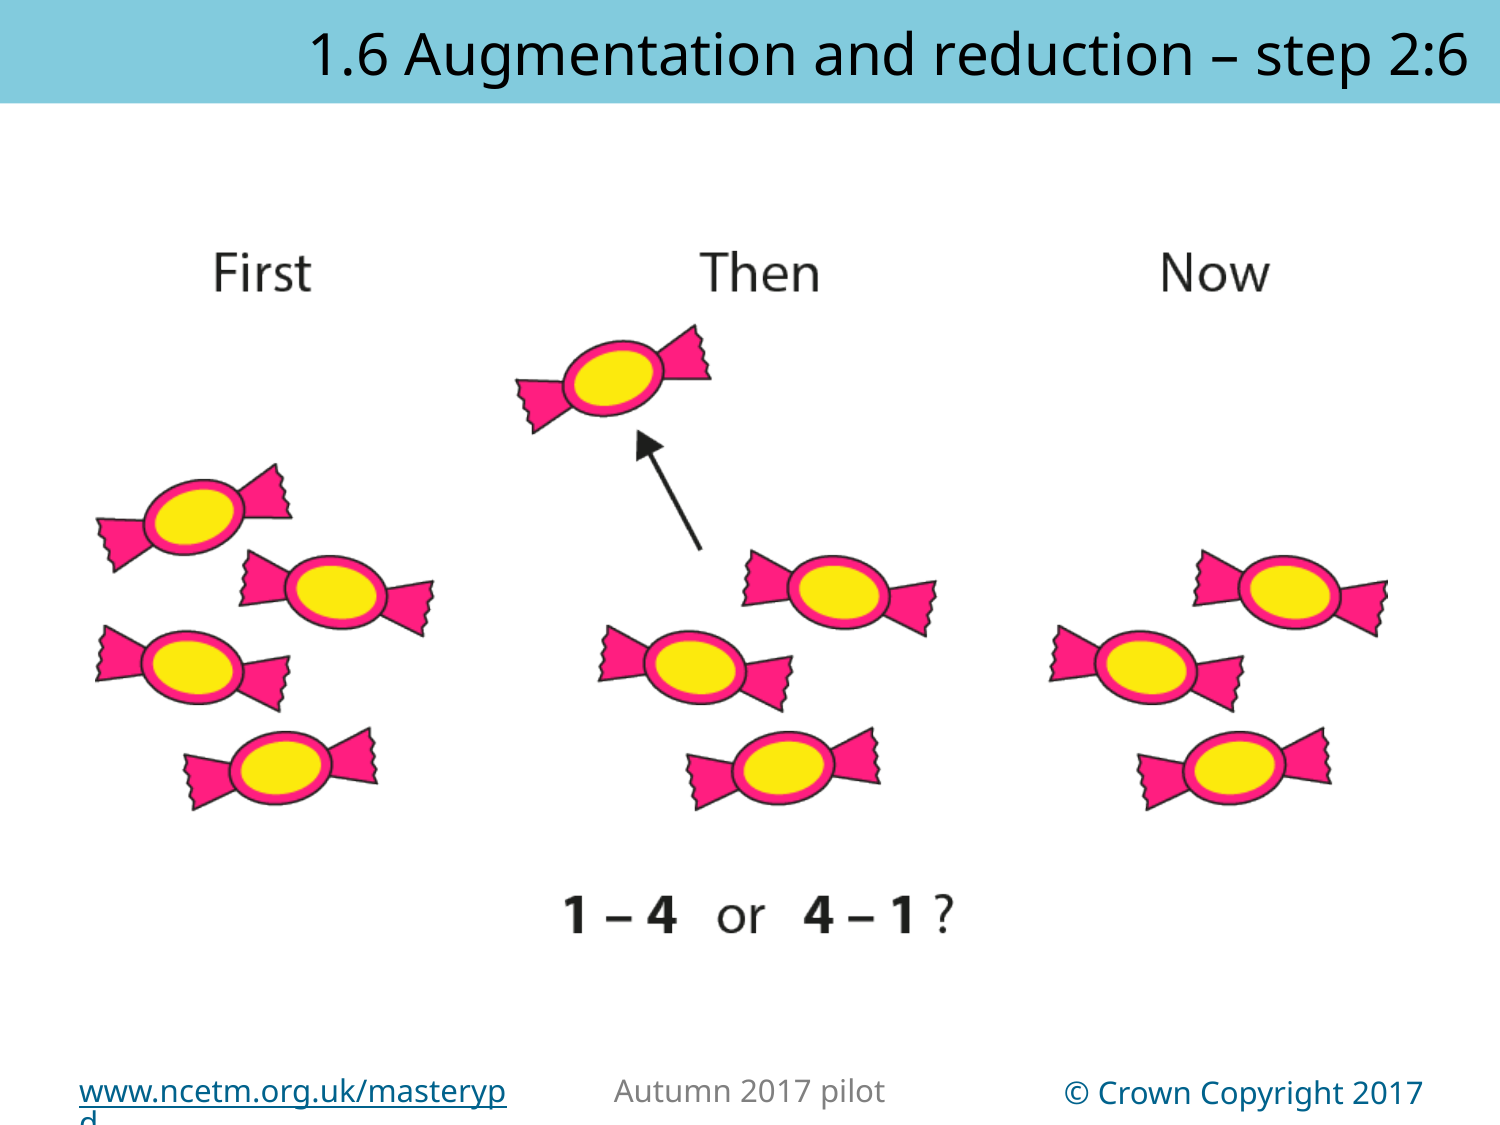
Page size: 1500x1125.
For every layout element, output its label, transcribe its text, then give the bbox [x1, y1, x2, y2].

picture [95, 243, 1389, 948]
list 1.6 Augmentation and reduction – step 2:6 [0, 0, 1500, 104]
